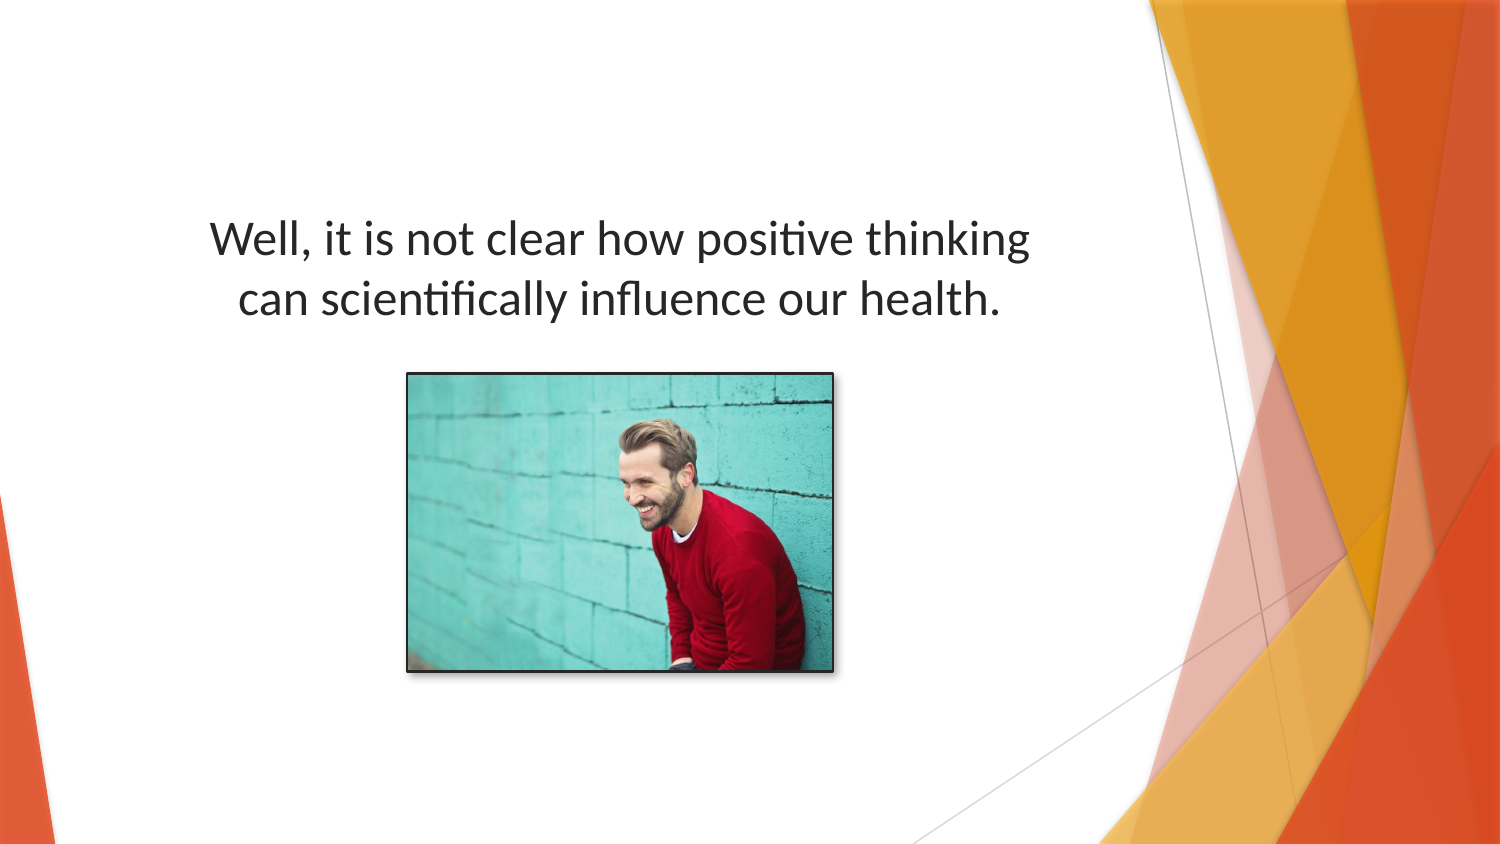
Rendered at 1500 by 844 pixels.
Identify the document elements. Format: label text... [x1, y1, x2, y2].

list Well, it is not clear how positive thinking can scientifically influence our health. [159, 197, 1081, 623]
picture [407, 374, 833, 671]
